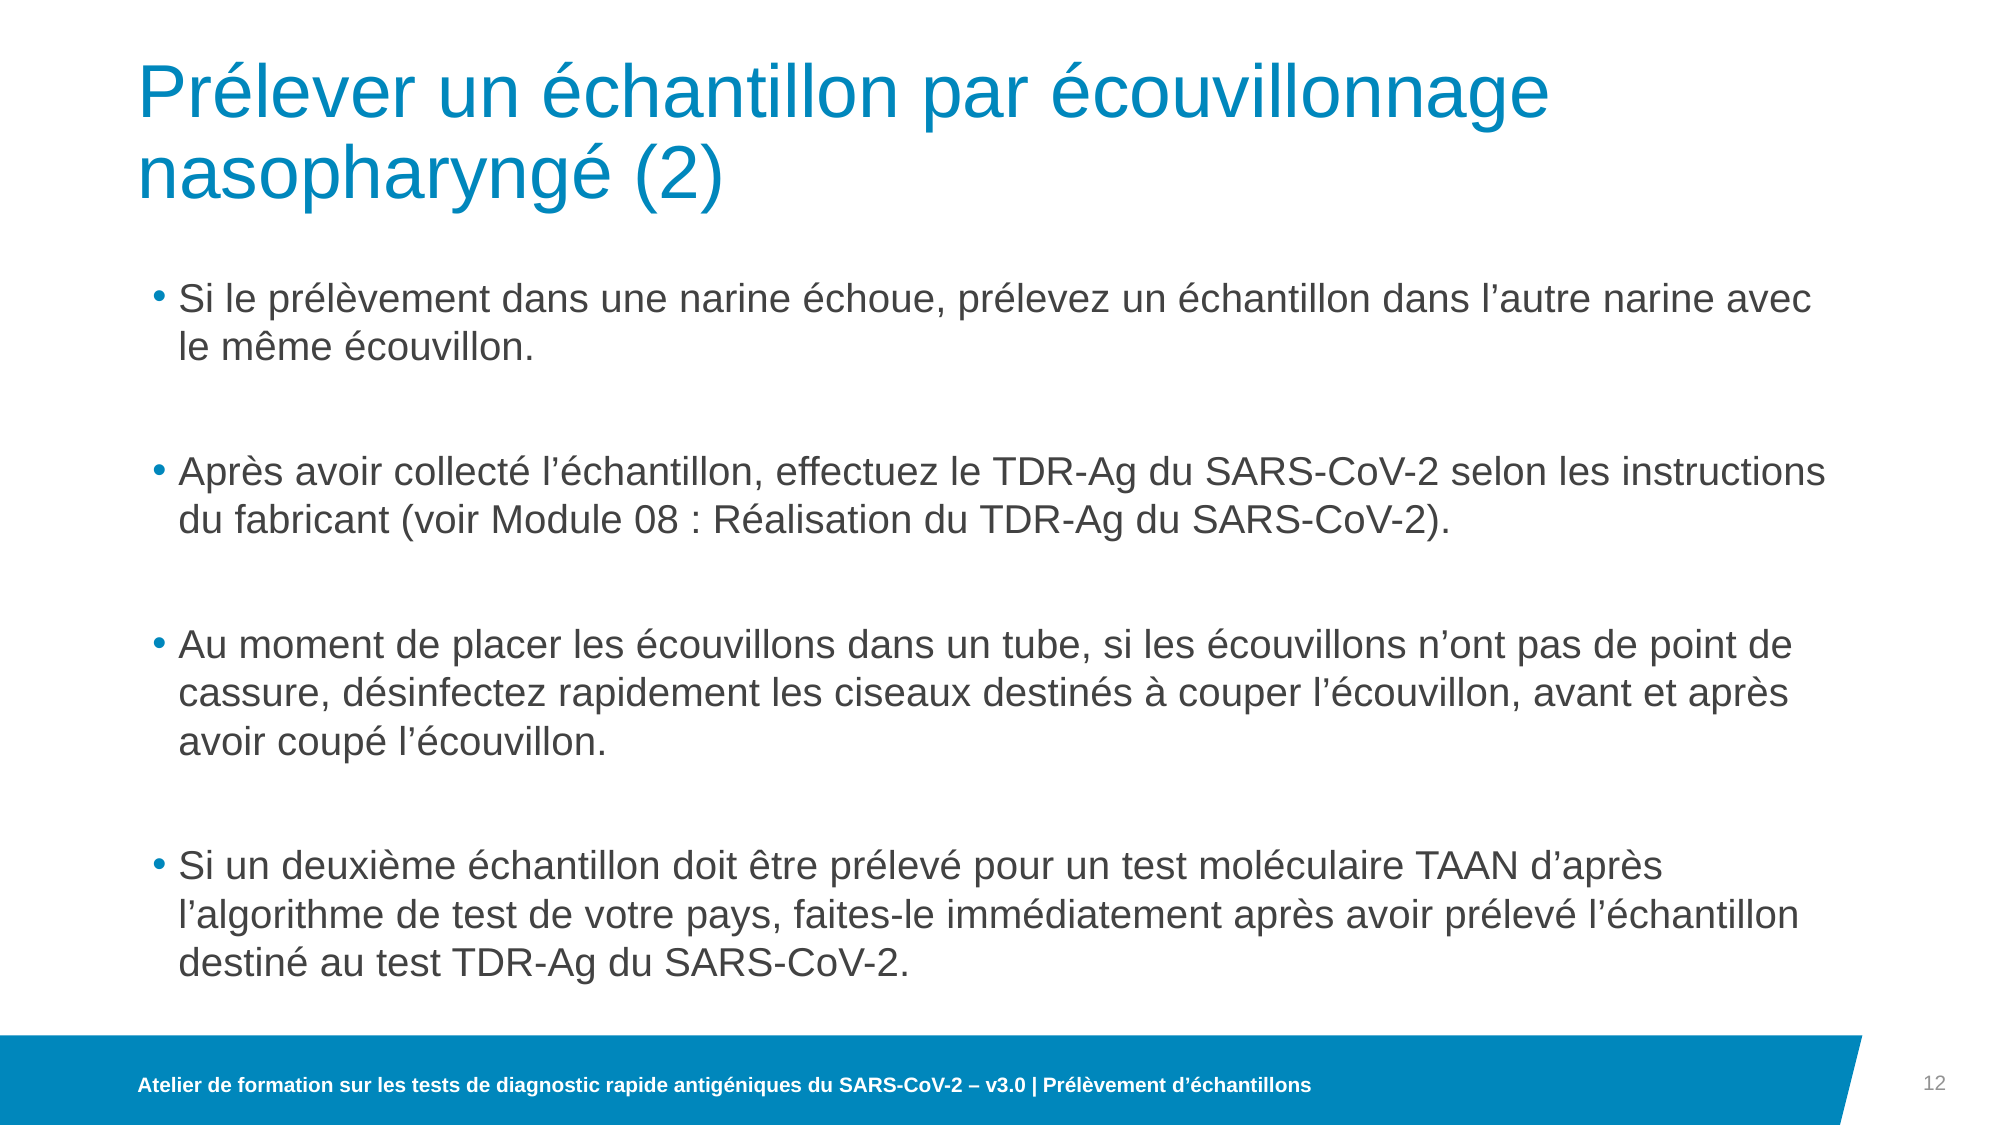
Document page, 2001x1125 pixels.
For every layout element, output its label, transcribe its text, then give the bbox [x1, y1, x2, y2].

title Prélever un échantillon par écouvillonnage nasopharyngé (2) [137, 59, 1863, 215]
slide_number 12 [1862, 1035, 1947, 1125]
list Si le prélèvement dans une narine échoue, prélevez un échantillon dans l’autre narine avec le même écouvillon. Après avoir collecté l’échantillon, effectuez le TDR-Ag du SARS-CoV-2 selon les instructions du fabricant (voir Module 08 : Réalisation du TDR-Ag du SARS-CoV-2). Au moment de placer les écouvillons dans un tube, si les écouvillons n’ont pas de point de cassure, désinfectez rapidement les ciseaux destinés à couper l’écouvillon, avant et après avoir coupé l’écouvillon. Si un deuxième échantillon doit être prélevé pour un test moléculaire TAAN d’après l’algorithme de test de votre pays, faites-le immédiatement après avoir prélevé l’échantillon destiné au test TDR-Ag du SARS-CoV-2. [137, 264, 1863, 993]
footer Atelier de formation sur les tests de diagnostic rapide antigéniques du SARS-CoV-2 – v3.0 | Prélèvement d’échantillons [137, 1042, 1338, 1125]
